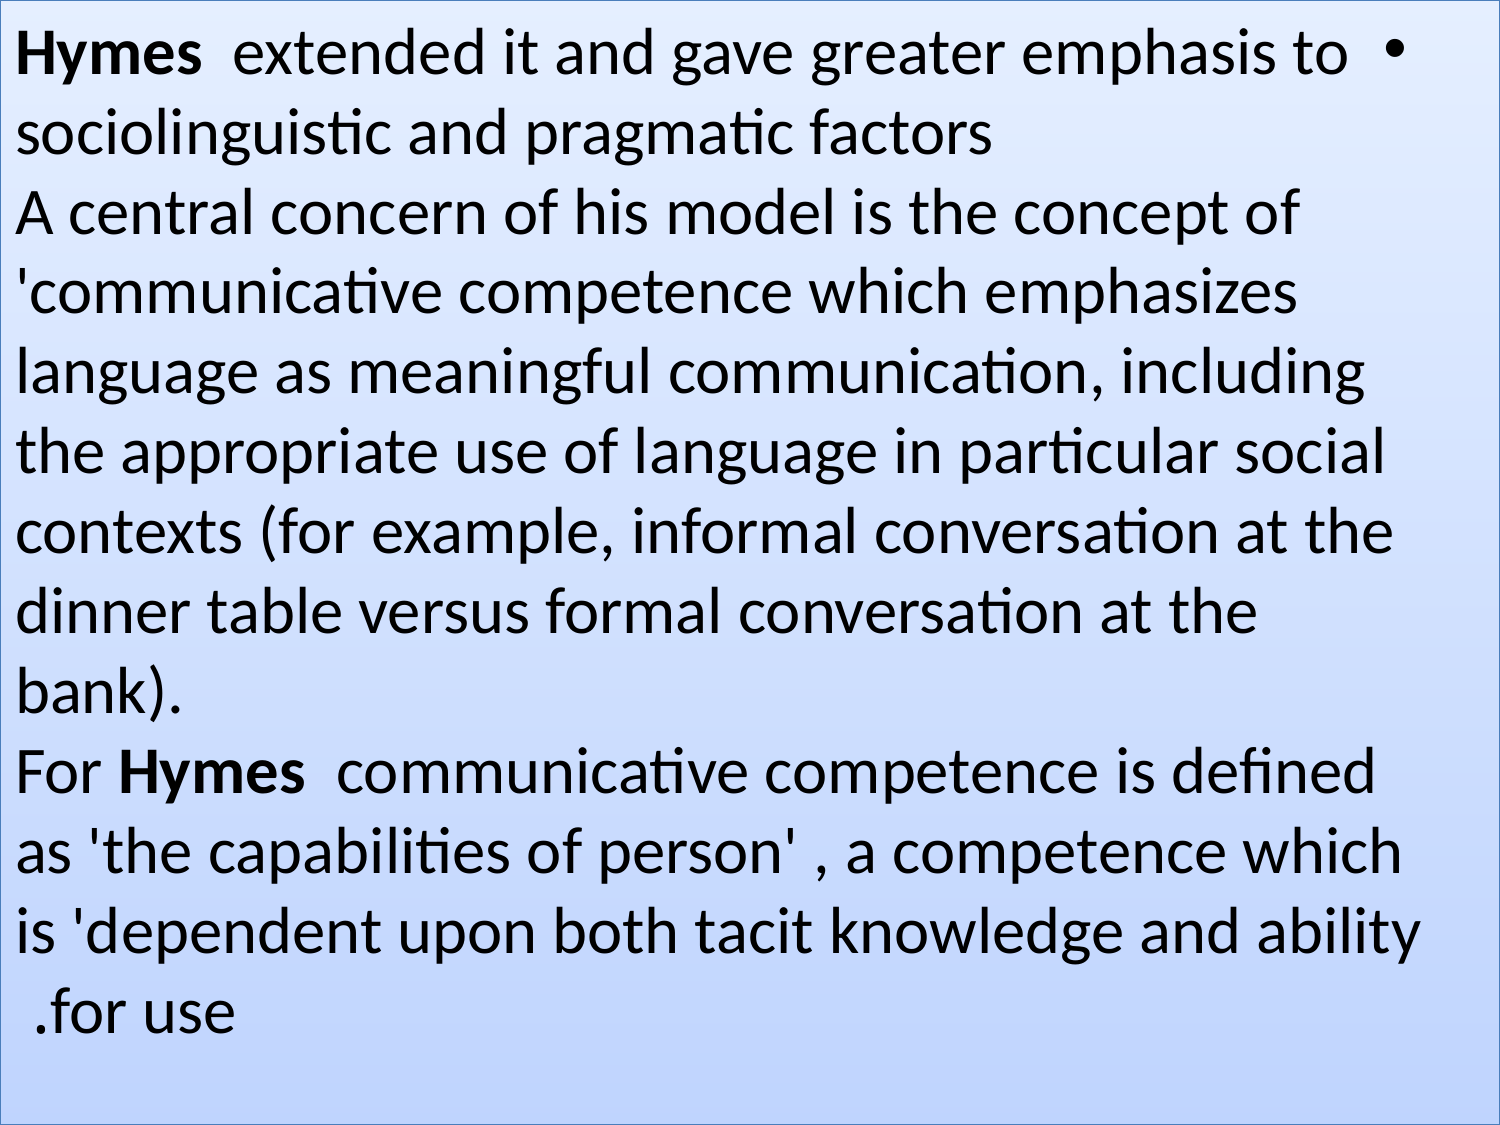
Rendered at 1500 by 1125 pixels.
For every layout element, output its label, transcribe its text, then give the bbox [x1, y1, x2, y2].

list Hymes extended it and gave greater emphasis to sociolinguistic and pragmatic factors A central concern of his model is the concept of 'communicative competence which emphasizes language as meaningful communication, including the appropriate use of language in particular social contexts (for example, informal conversation at the dinner table versus formal conversation at the bank). For Hymes communicative competence is defined as 'the capabilities of person' , a competence which is 'dependent upon both tacit knowledge and ability for use. [0, 0, 1500, 1125]
